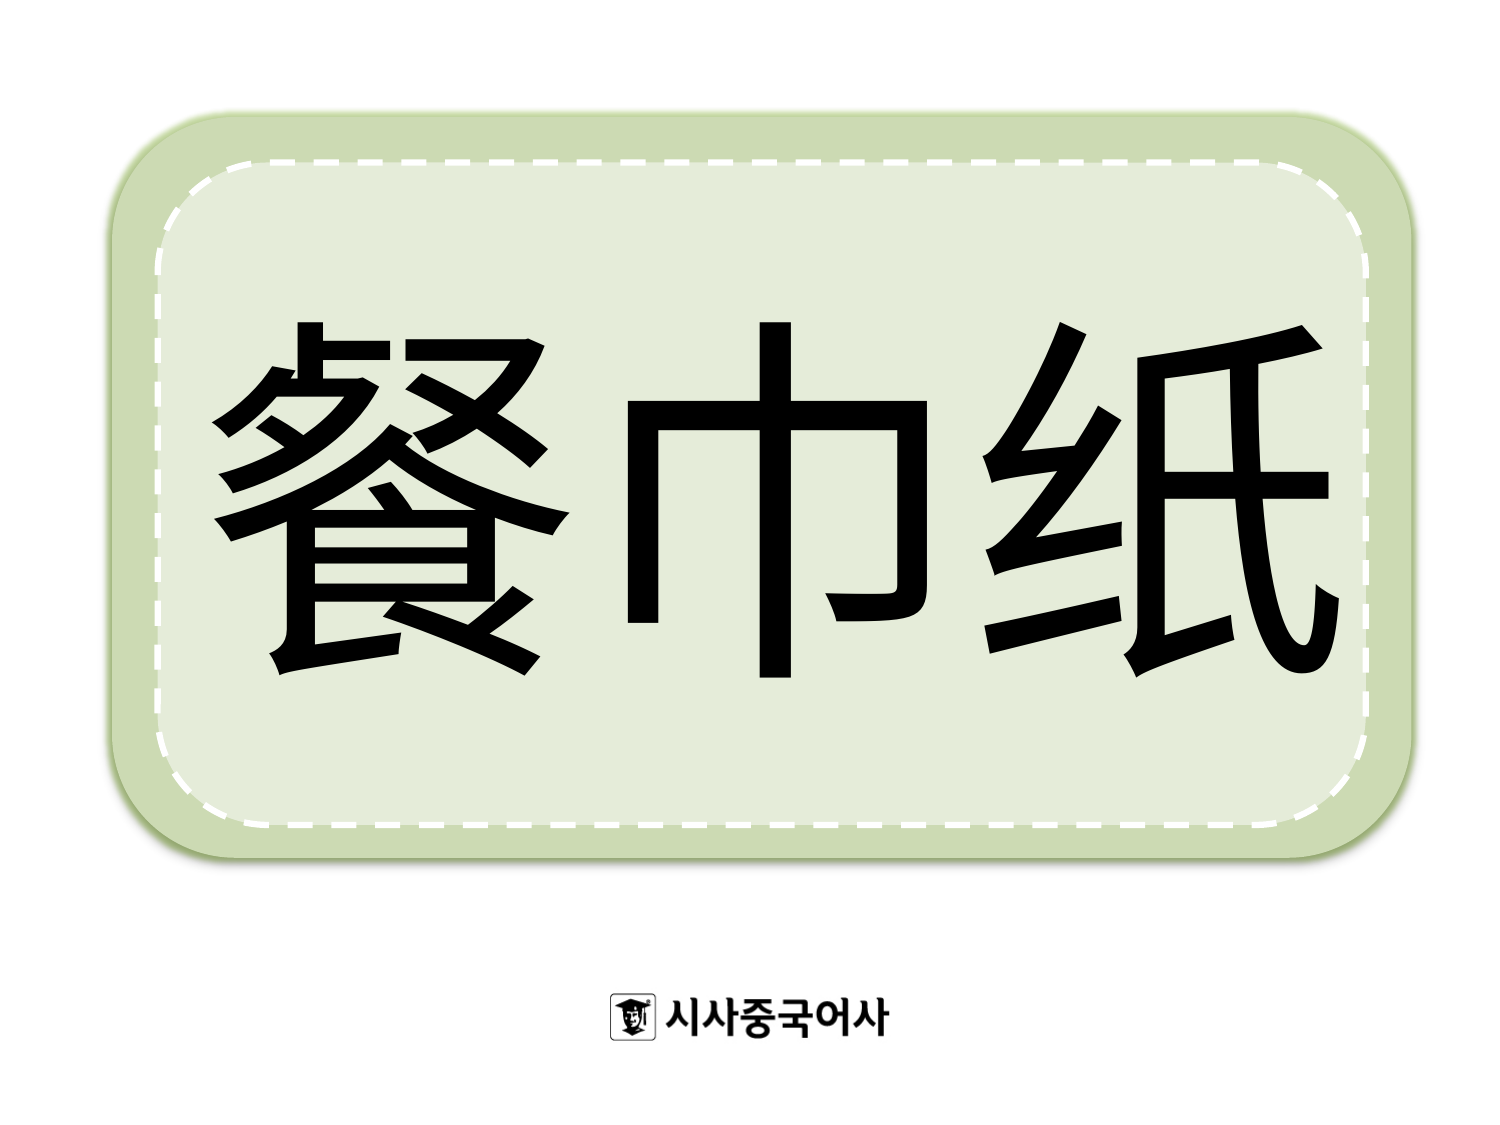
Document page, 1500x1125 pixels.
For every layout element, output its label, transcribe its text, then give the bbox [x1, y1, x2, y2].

text_box 餐巾纸 [171, 160, 1380, 824]
picture [602, 987, 898, 1047]
